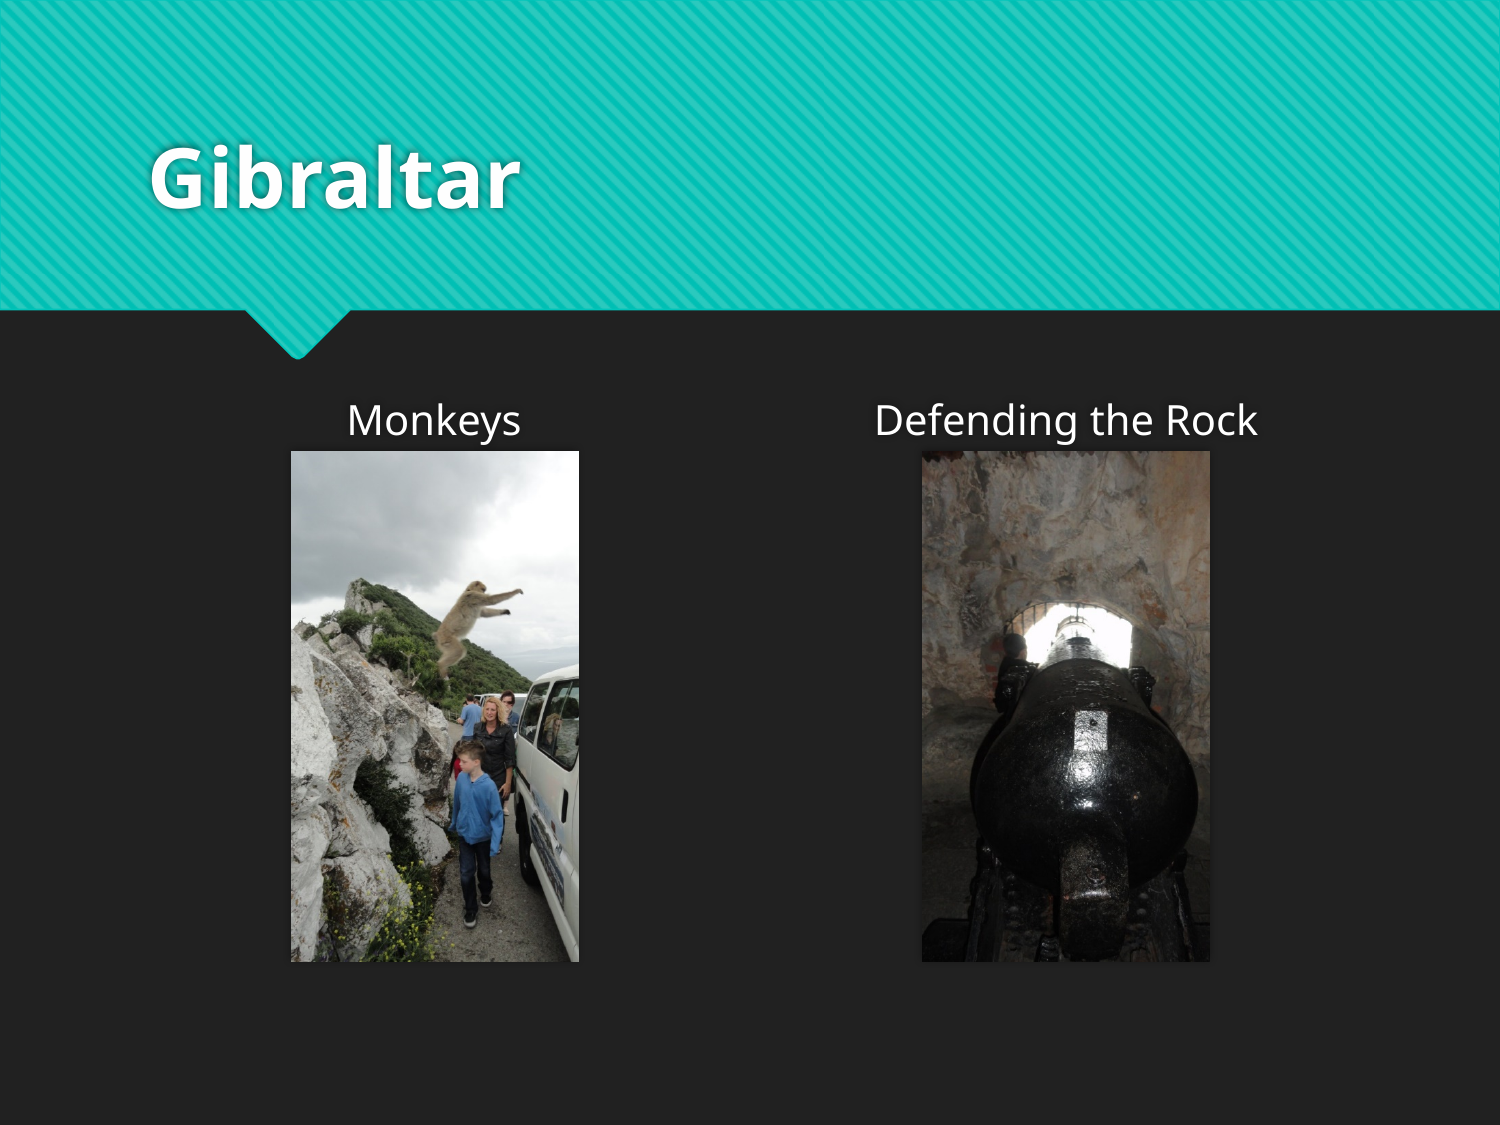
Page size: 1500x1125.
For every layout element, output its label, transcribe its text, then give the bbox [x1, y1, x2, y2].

list Defending the Rock [765, 356, 1368, 452]
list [291, 451, 580, 962]
list Monkeys [132, 356, 735, 452]
title Gibraltar [132, 73, 1368, 233]
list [922, 451, 1210, 962]
